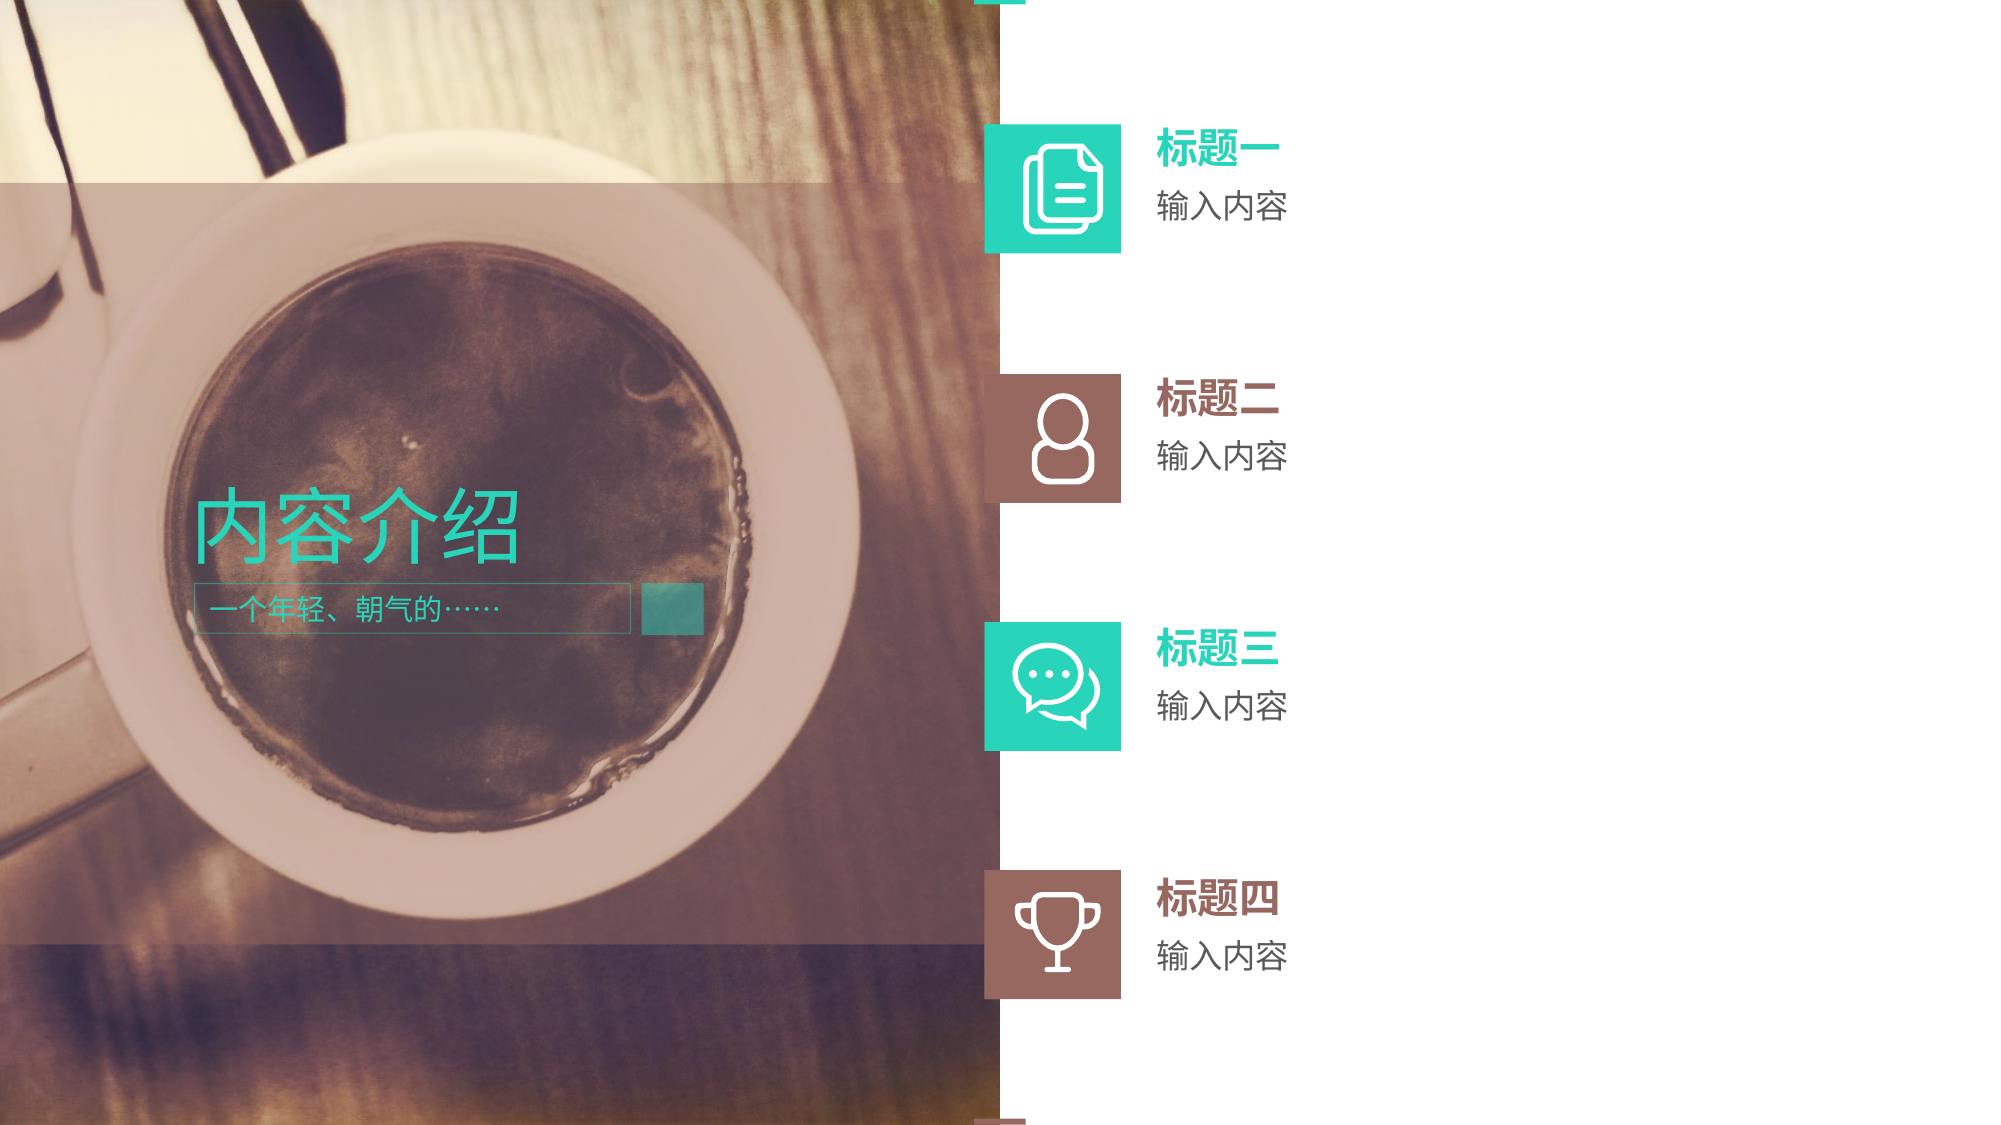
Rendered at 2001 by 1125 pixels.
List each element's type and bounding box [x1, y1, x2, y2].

text_box [1141, 364, 1925, 486]
picture [0, 0, 1000, 1125]
text_box [1000, 1118, 1027, 1125]
text_box [1141, 864, 1925, 986]
text_box [1141, 114, 1925, 236]
text_box [1023, 143, 1104, 235]
text_box [1037, 667, 1101, 731]
text_box [1000, 0, 1027, 5]
text_box [1001, 373, 1122, 504]
text_box [1031, 393, 1095, 485]
text_box [1141, 614, 1925, 736]
text_box [1001, 123, 1122, 254]
text_box [1012, 642, 1084, 714]
text_box [1001, 869, 1122, 1000]
text_box [1014, 892, 1101, 973]
text_box [1001, 621, 1122, 752]
